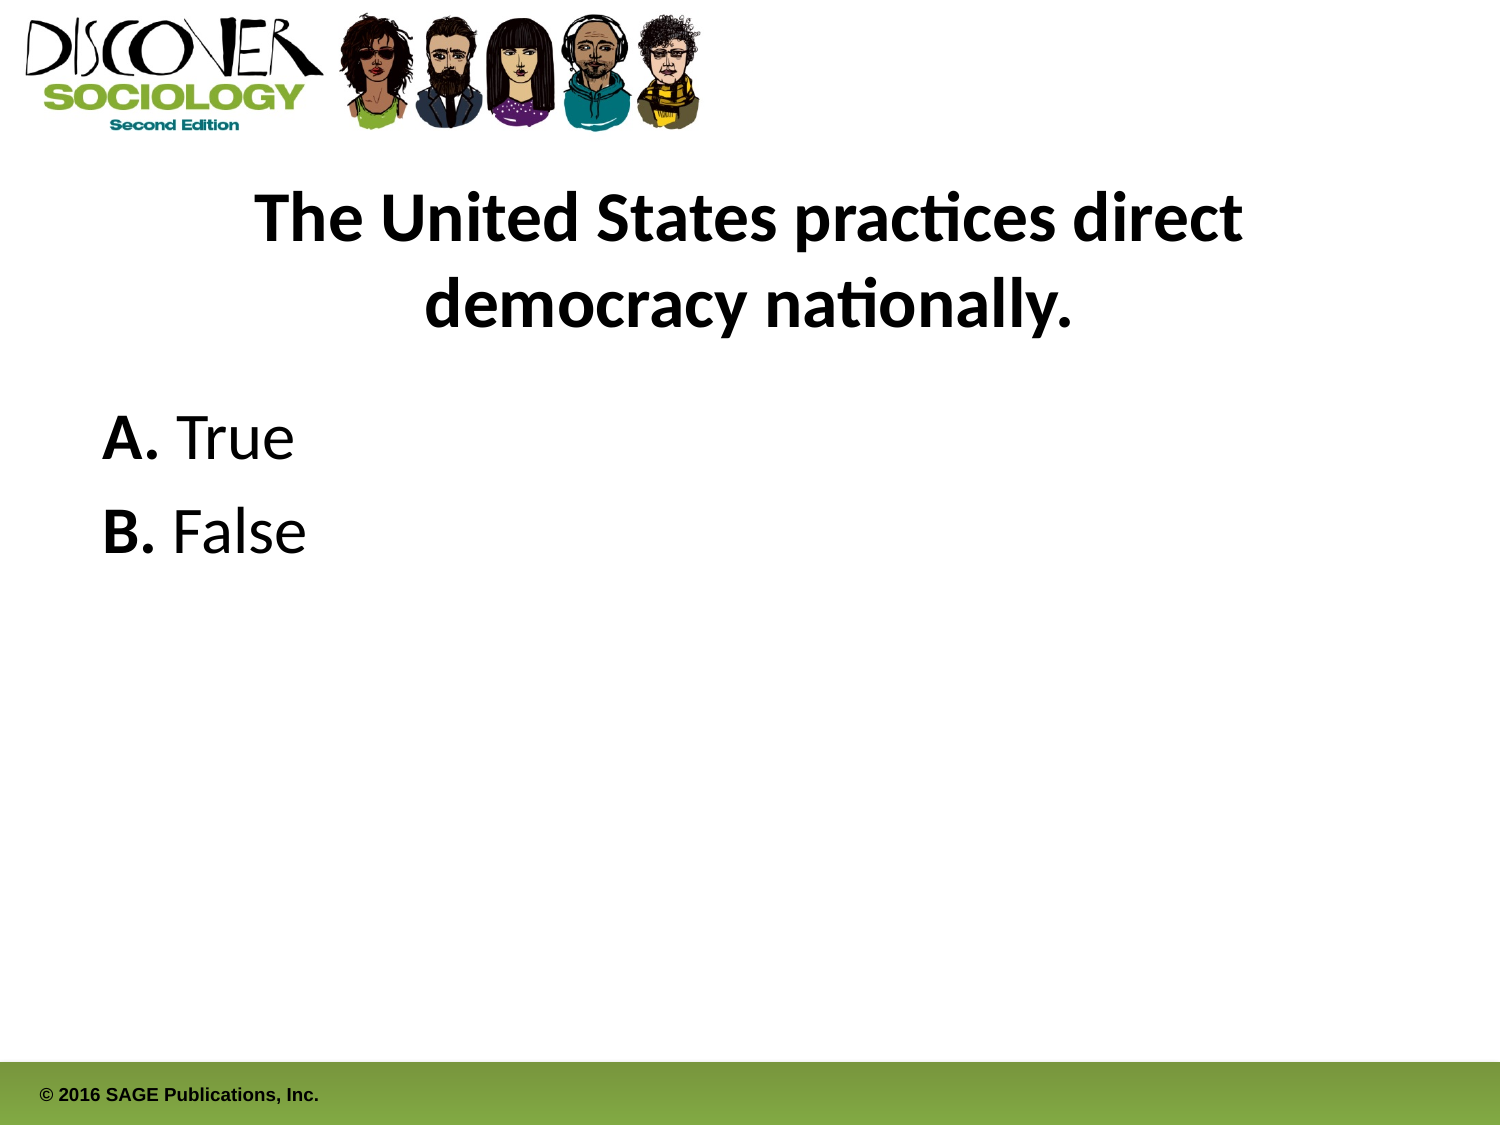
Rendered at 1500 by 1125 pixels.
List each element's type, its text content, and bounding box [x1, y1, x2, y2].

list A. True B. False [87, 385, 1438, 1125]
title The United States practices direct democracy nationally. [75, 162, 1425, 350]
picture [0, 0, 1500, 1062]
